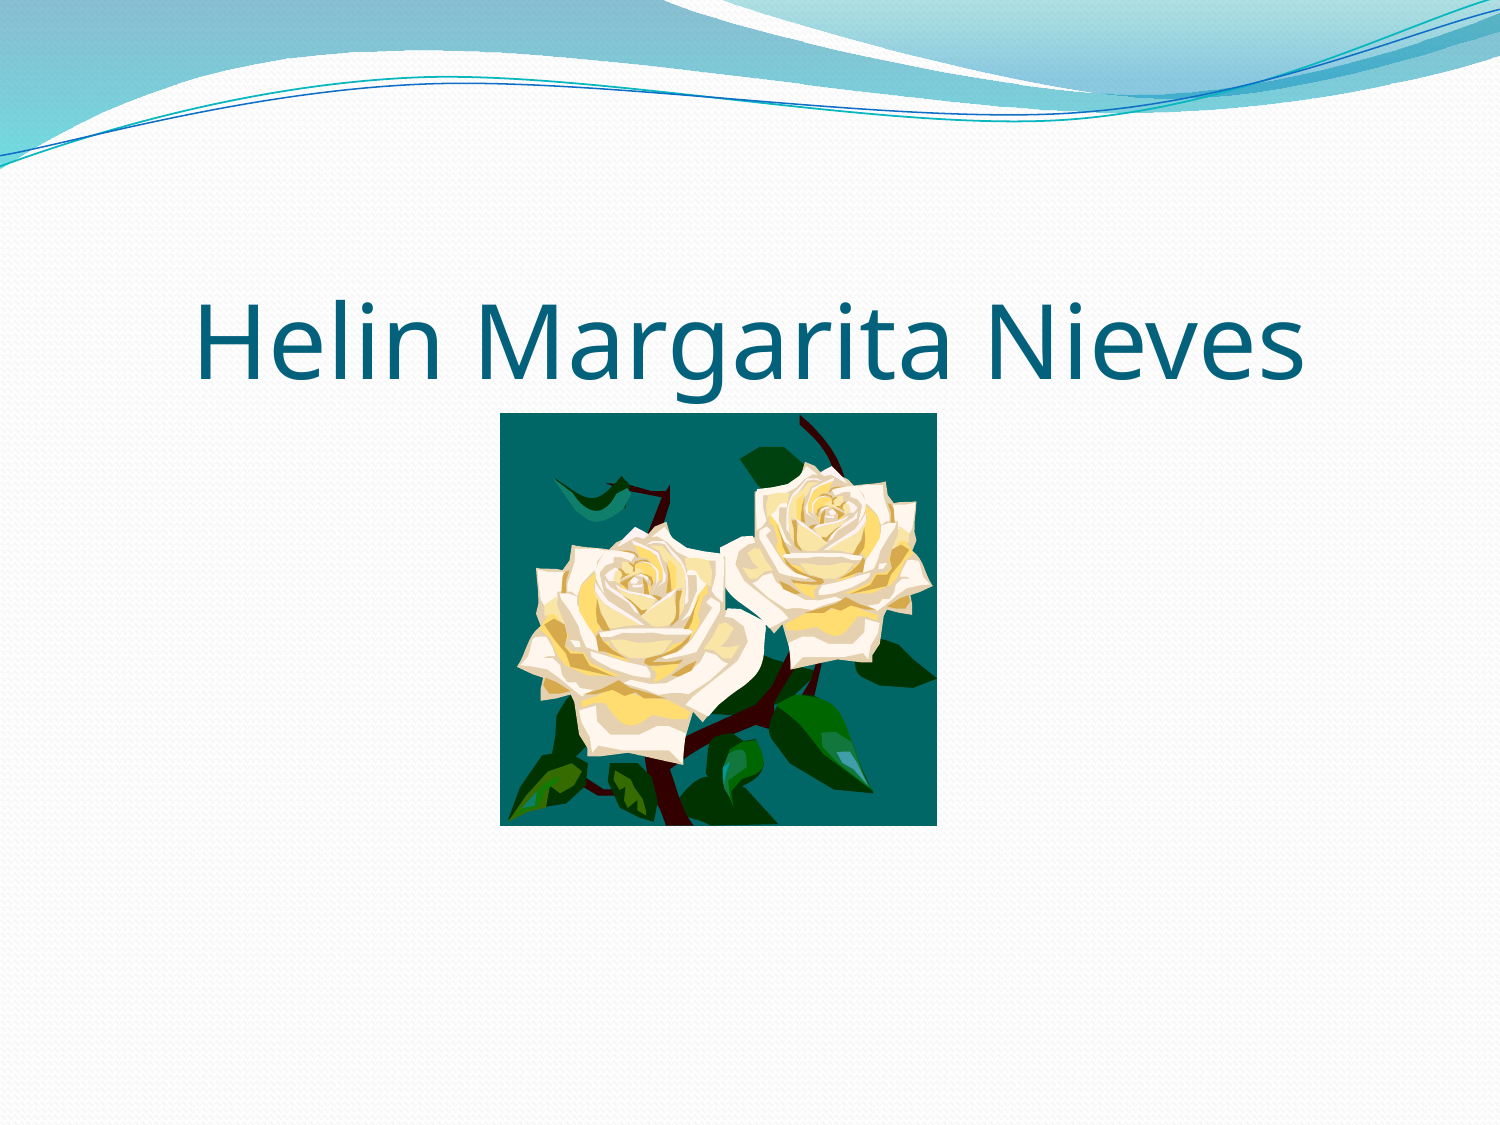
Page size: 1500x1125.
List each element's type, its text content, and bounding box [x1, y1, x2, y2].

title Helin Margarita Nieves [75, 162, 1425, 400]
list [499, 412, 938, 827]
